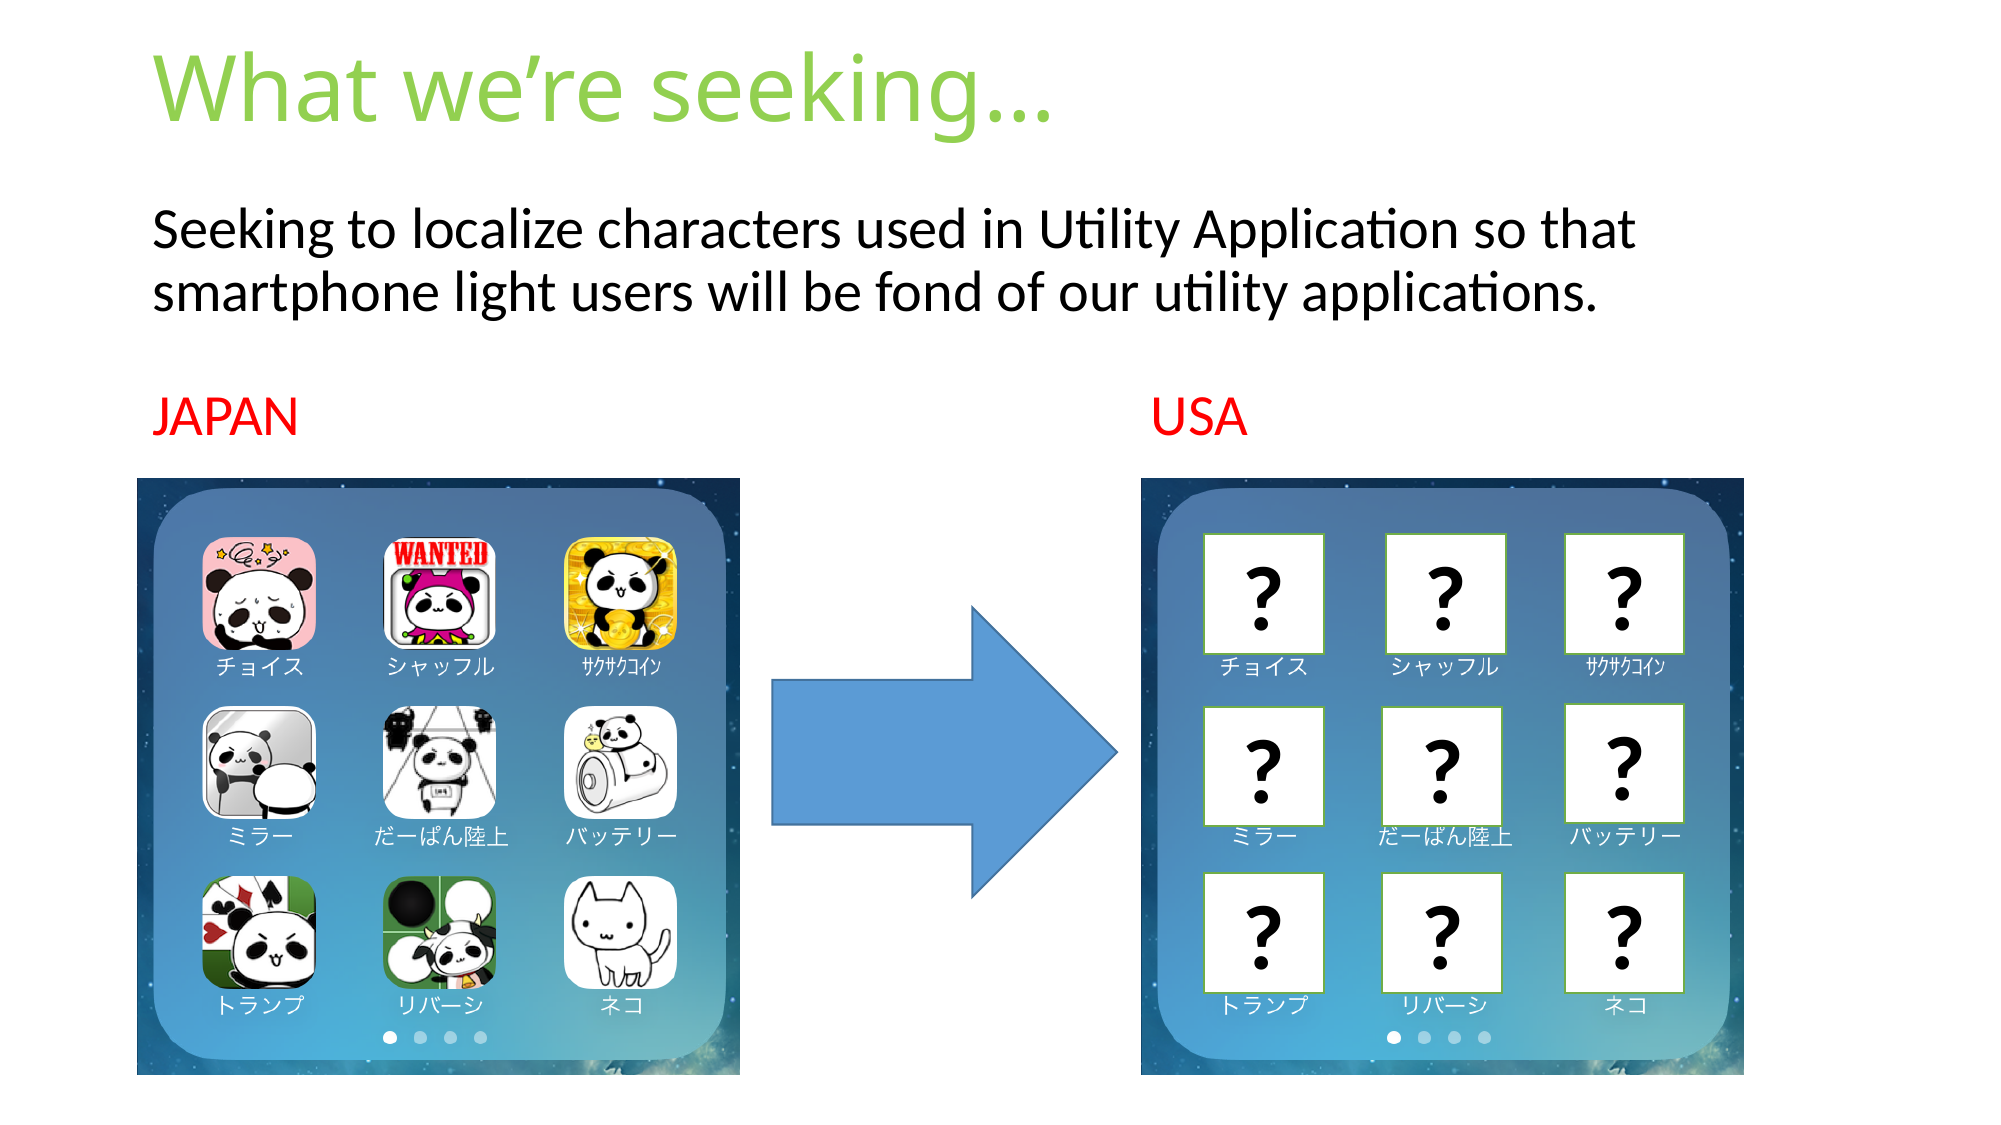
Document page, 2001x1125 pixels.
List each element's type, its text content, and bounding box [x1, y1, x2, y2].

text_box USA [1136, 369, 1738, 455]
text_box [771, 605, 1119, 900]
title What we’re seeking… [137, 30, 1863, 154]
picture [1141, 478, 1744, 1075]
text_box JAPAN [137, 369, 740, 455]
picture [137, 478, 740, 1075]
list Seeking to localize characters used in Utility Application so that smartphone light users will be fond of our utility applications. [137, 190, 1863, 1014]
